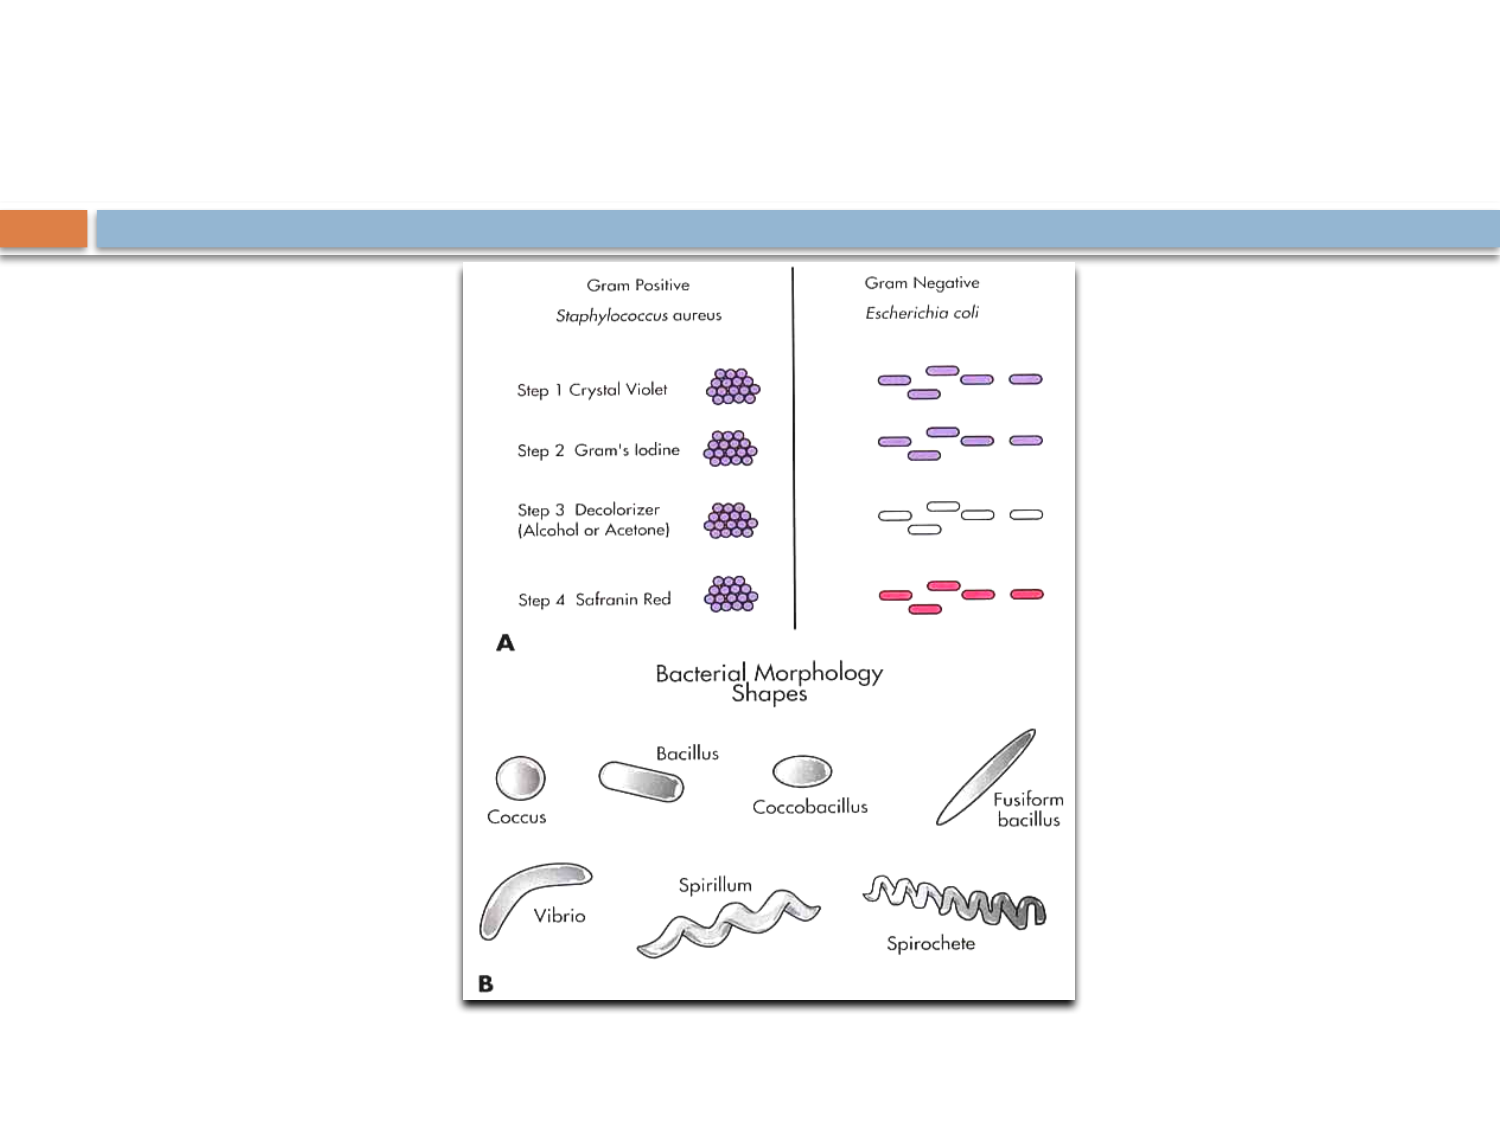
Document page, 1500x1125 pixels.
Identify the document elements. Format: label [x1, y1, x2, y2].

list [463, 262, 1075, 1001]
